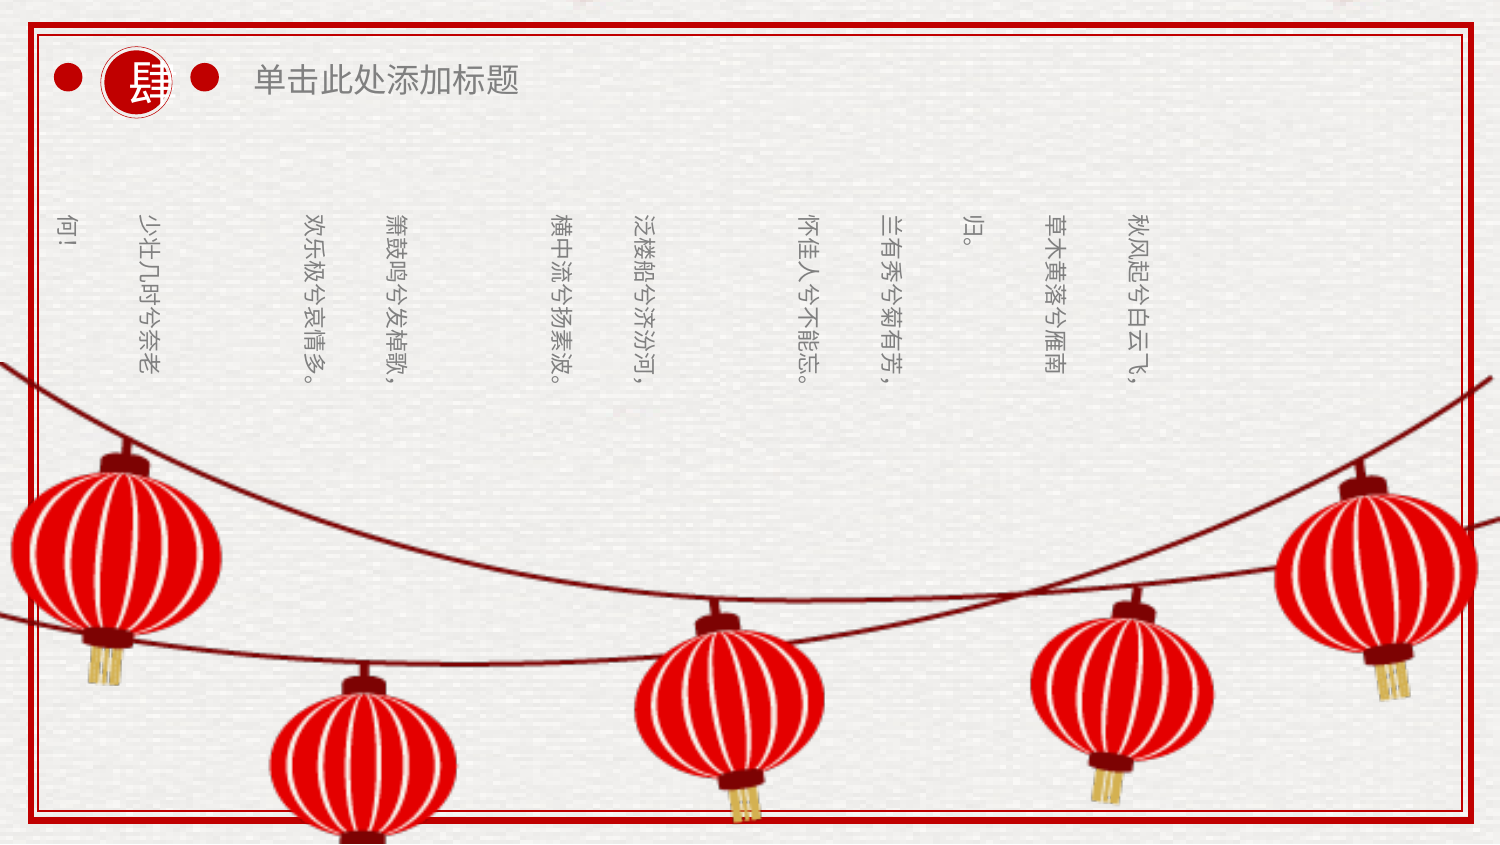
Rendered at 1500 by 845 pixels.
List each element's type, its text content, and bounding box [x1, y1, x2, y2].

picture [0, 0, 1500, 844]
text_box 秋风起兮白云飞，草木黄落兮雁南归。 兰有秀兮菊有芳，怀佳人兮不能忘。 泛楼船兮济汾河，横中流兮扬素波。 箫鼓鸣兮发棹歌，欢乐极兮哀情多。 少壮几时兮奈老何！ [280, 208, 1220, 362]
